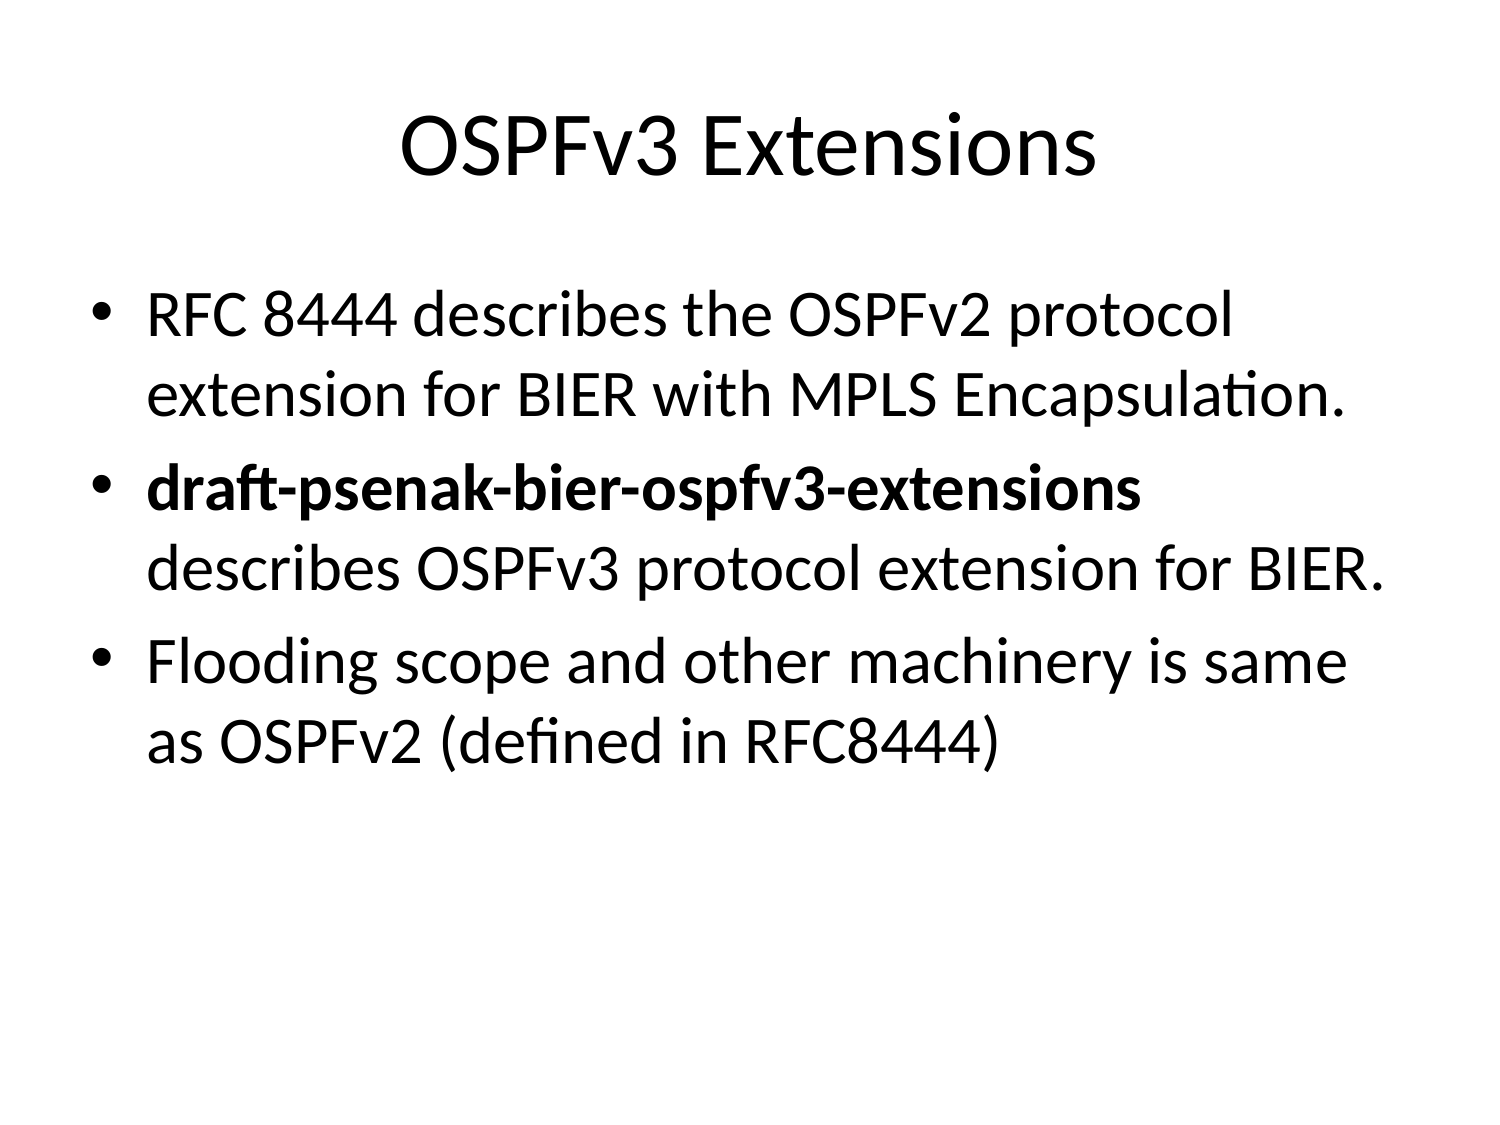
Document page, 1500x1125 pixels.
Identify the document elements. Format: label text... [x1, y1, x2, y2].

list RFC 8444 describes the OSPFv2 protocol extension for BIER with MPLS Encapsulation. draft-psenak-bier-ospfv3-extensions describes OSPFv3 protocol extension for BIER. Flooding scope and other machinery is same as OSPFv2 (defined in RFC8444) [75, 262, 1425, 1005]
title OSPFv3 Extensions [75, 45, 1425, 233]
